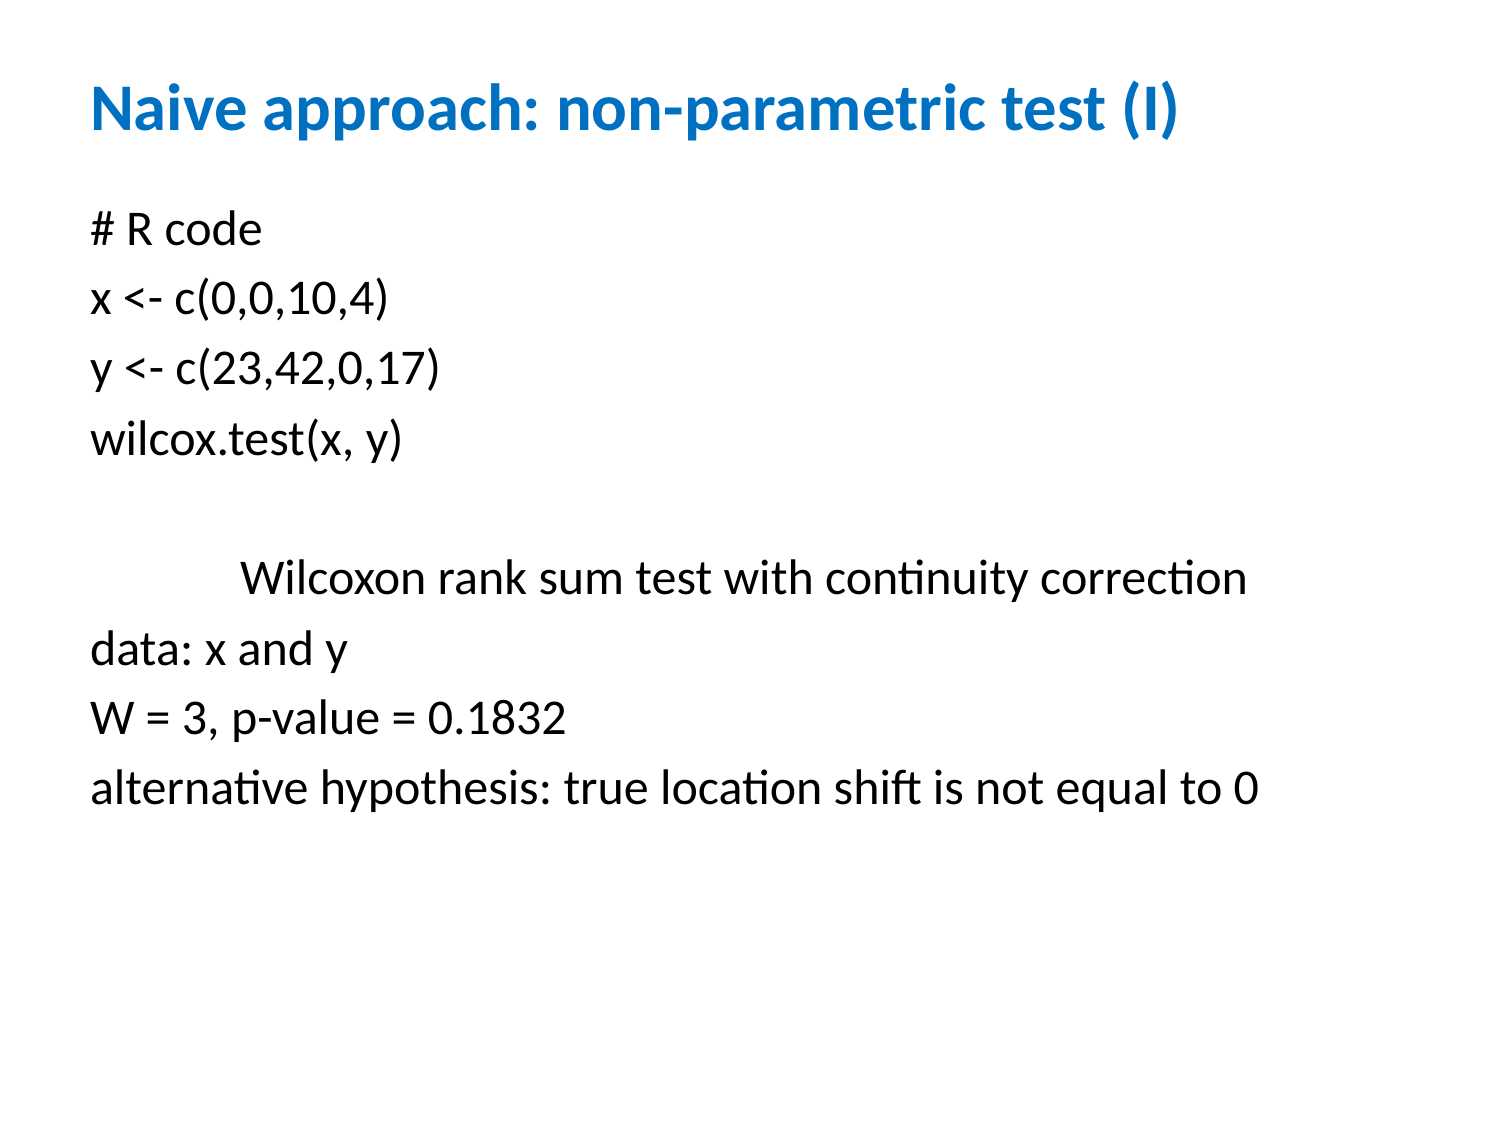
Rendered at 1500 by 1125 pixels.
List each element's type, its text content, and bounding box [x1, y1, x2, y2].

list # R code x <- c(0,0,10,4) y <- c(23,42,0,17) wilcox.test(x, y) Wilcoxon rank sum test with continuity correction data: x and y W = 3, p-value = 0.1832 alternative hypothesis: true location shift is not equal to 0 [74, 187, 1426, 1101]
title Naive approach: non-parametric test (I) [74, 44, 1426, 163]
